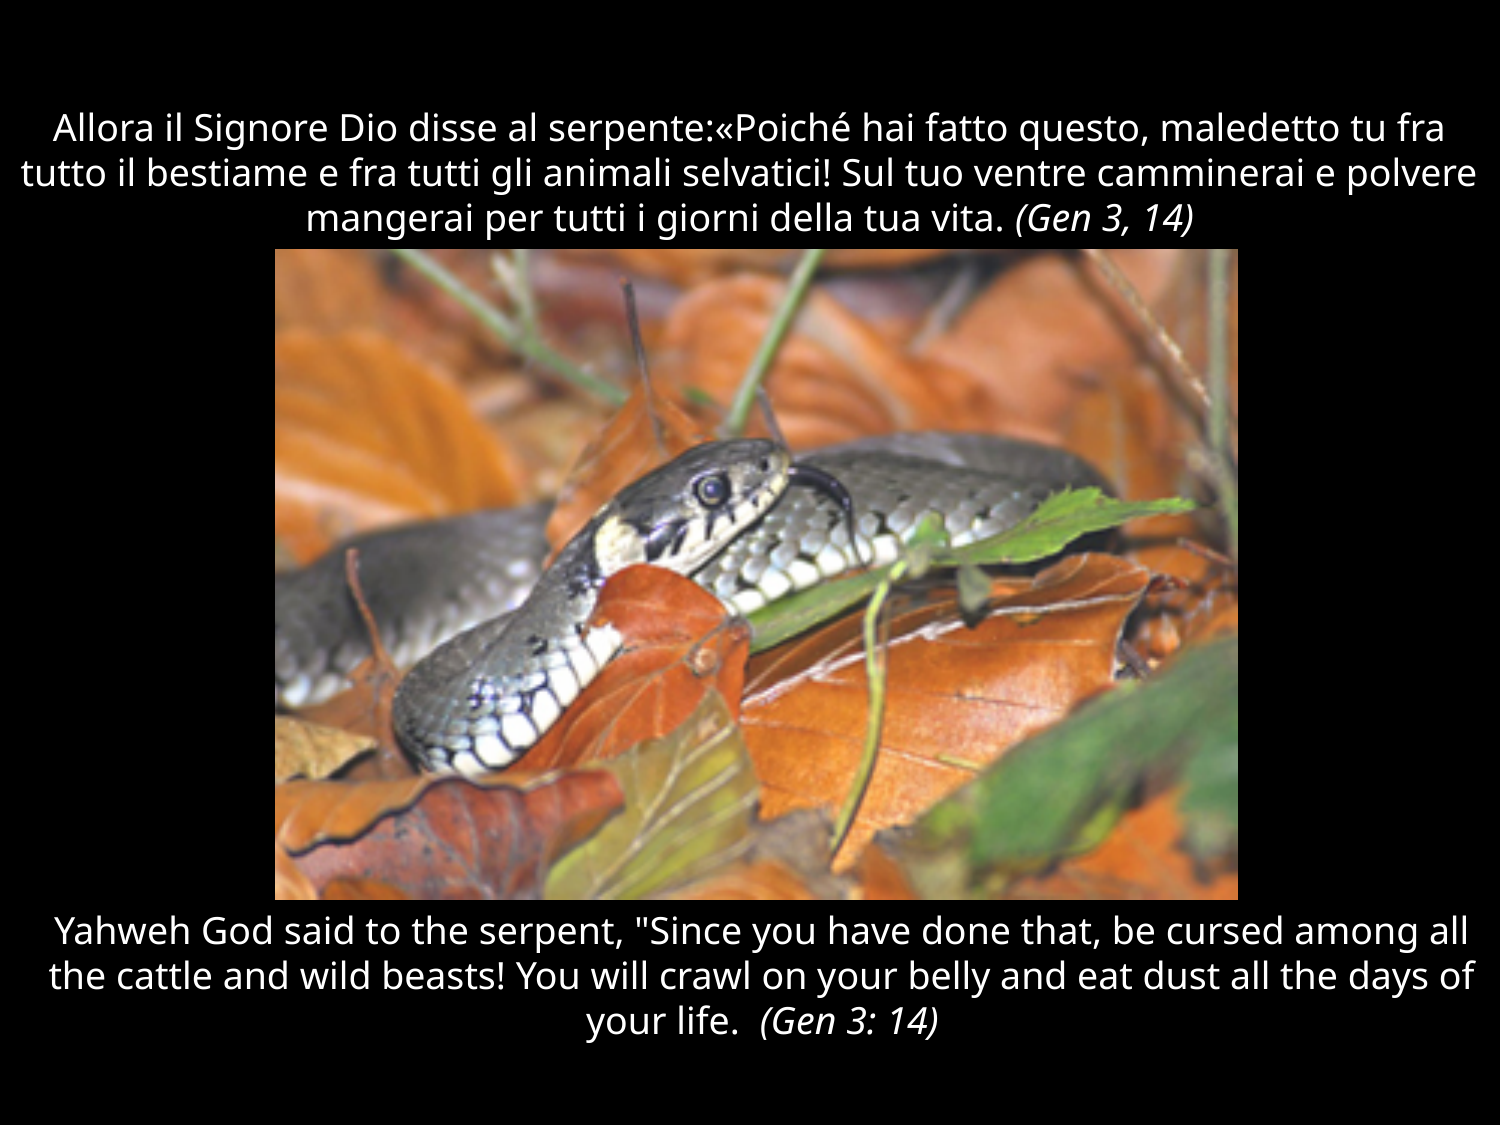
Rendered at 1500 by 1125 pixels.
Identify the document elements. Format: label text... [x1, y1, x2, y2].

picture [274, 249, 1238, 900]
title Allora il Signore Dio disse al serpente:«Poiché hai fatto questo, maledetto tu fra tutto il bestiame e fra tutti gli animali selvatici! Sul tuo ventre camminerai e polvere mangerai per tutti i giorni della tua vita. (Gen 3, 14) [0, 99, 1500, 288]
text_box Yahweh God said to the serpent, "Since you have done that, be cursed among all the cattle and wild beasts! You will crawl on your belly and eat dust all the days of your life. (Gen 3: 14) [24, 899, 1500, 1050]
